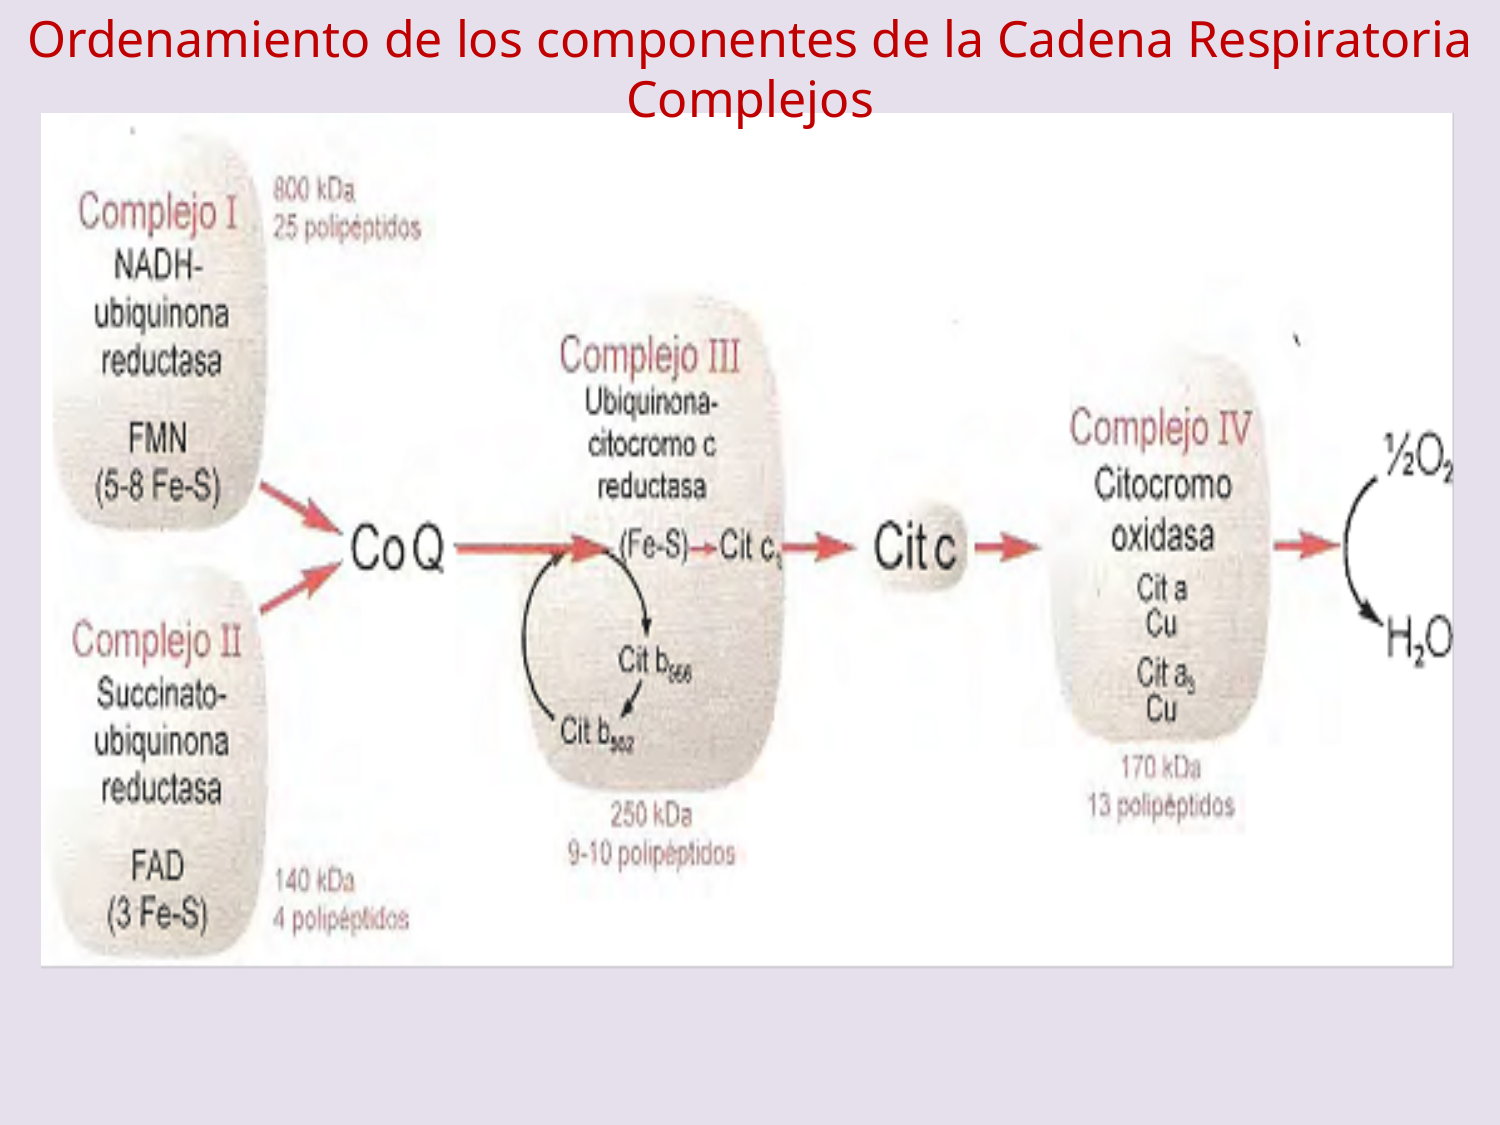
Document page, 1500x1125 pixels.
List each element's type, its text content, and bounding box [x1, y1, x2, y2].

text_box Ordenamiento de los componentes de la Cadena Respiratoria Complejos [12, 0, 1489, 135]
picture [40, 113, 1460, 977]
